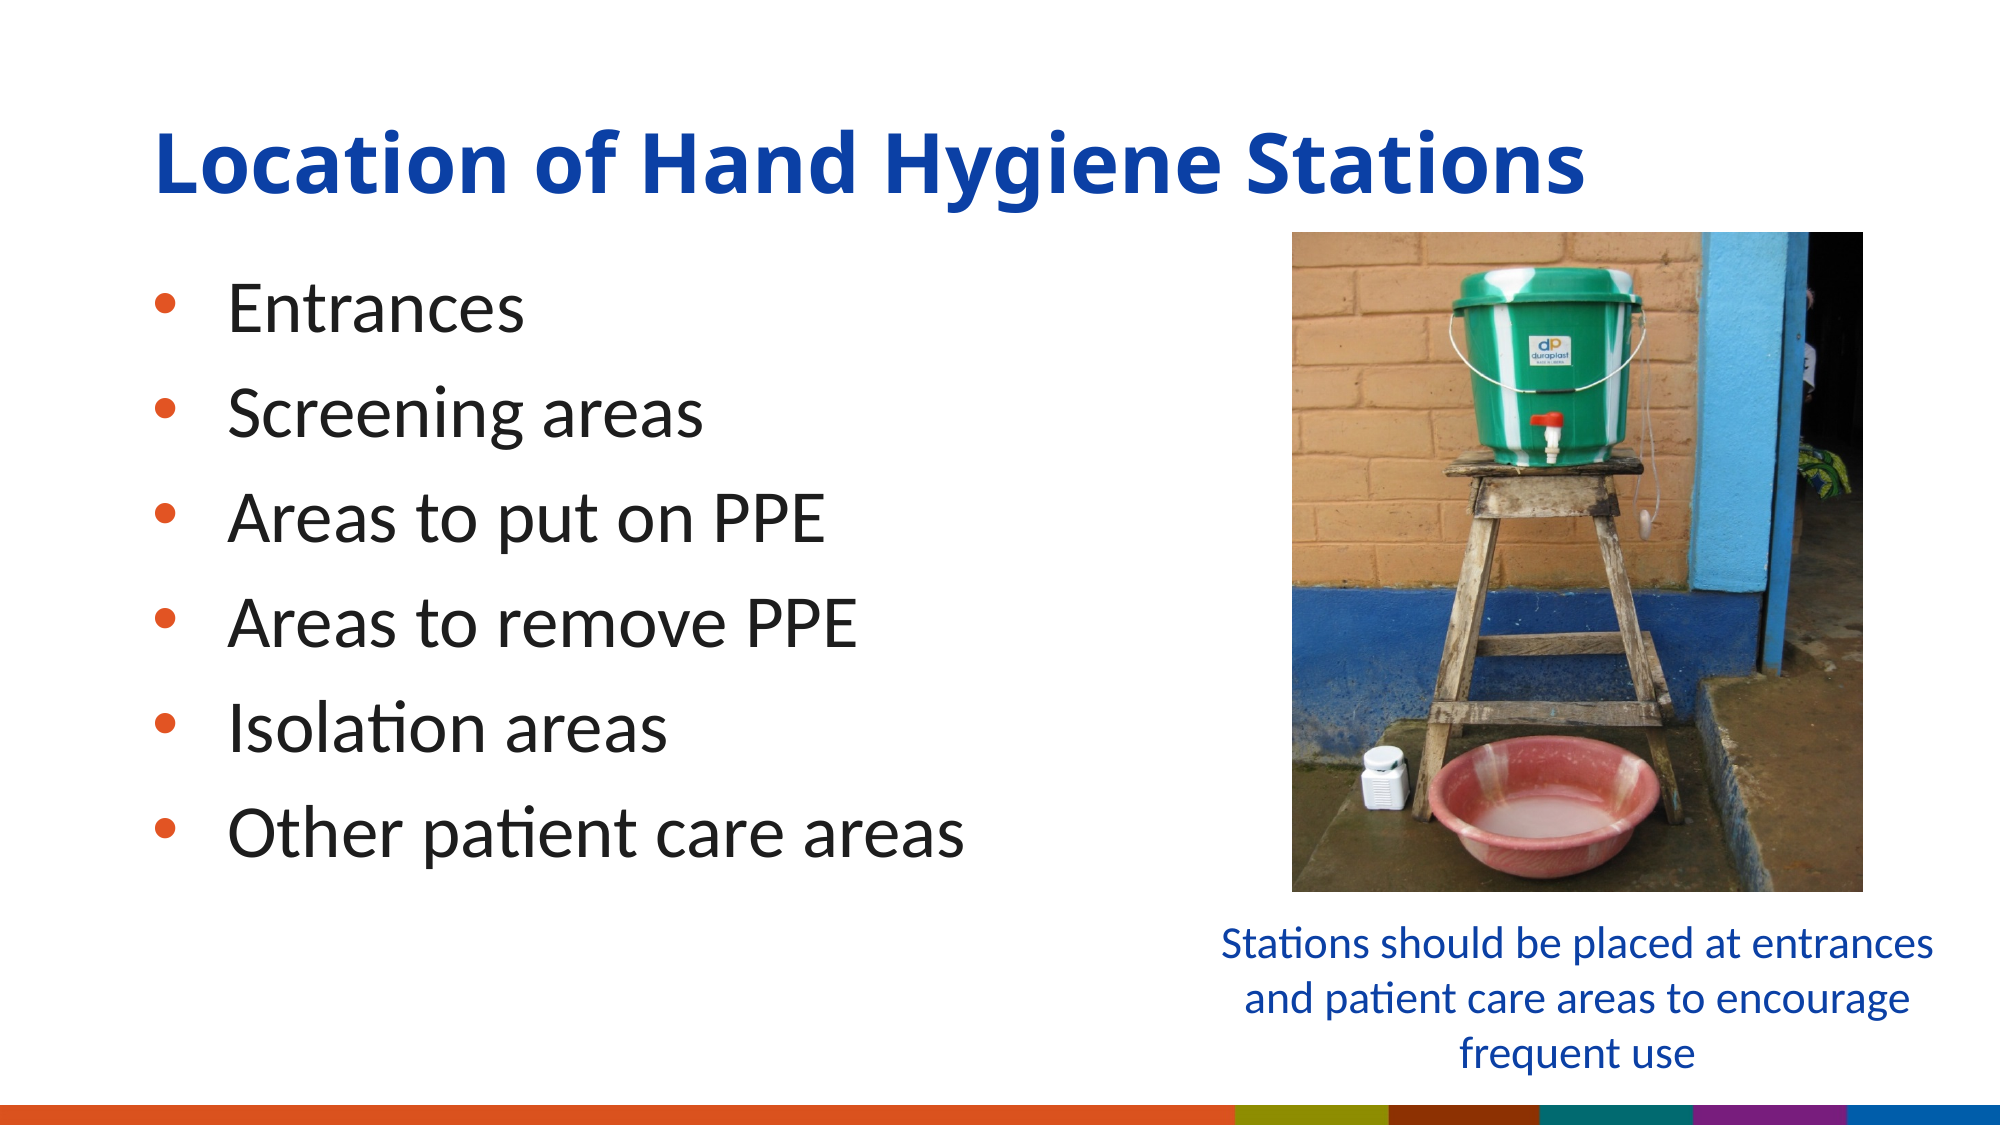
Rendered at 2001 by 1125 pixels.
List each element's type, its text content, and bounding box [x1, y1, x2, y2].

text_box Entrances Screening areas Areas to put on PPE Areas to remove PPE Isolation areas Other patient care areas [137, 250, 1863, 964]
text_box Stations should be placed at entrances and patient care areas to encourage frequent use [1192, 905, 1964, 1086]
picture [1292, 232, 1863, 893]
title Location of Hand Hygiene Stations [137, 46, 1863, 218]
picture [0, 1105, 2000, 1125]
